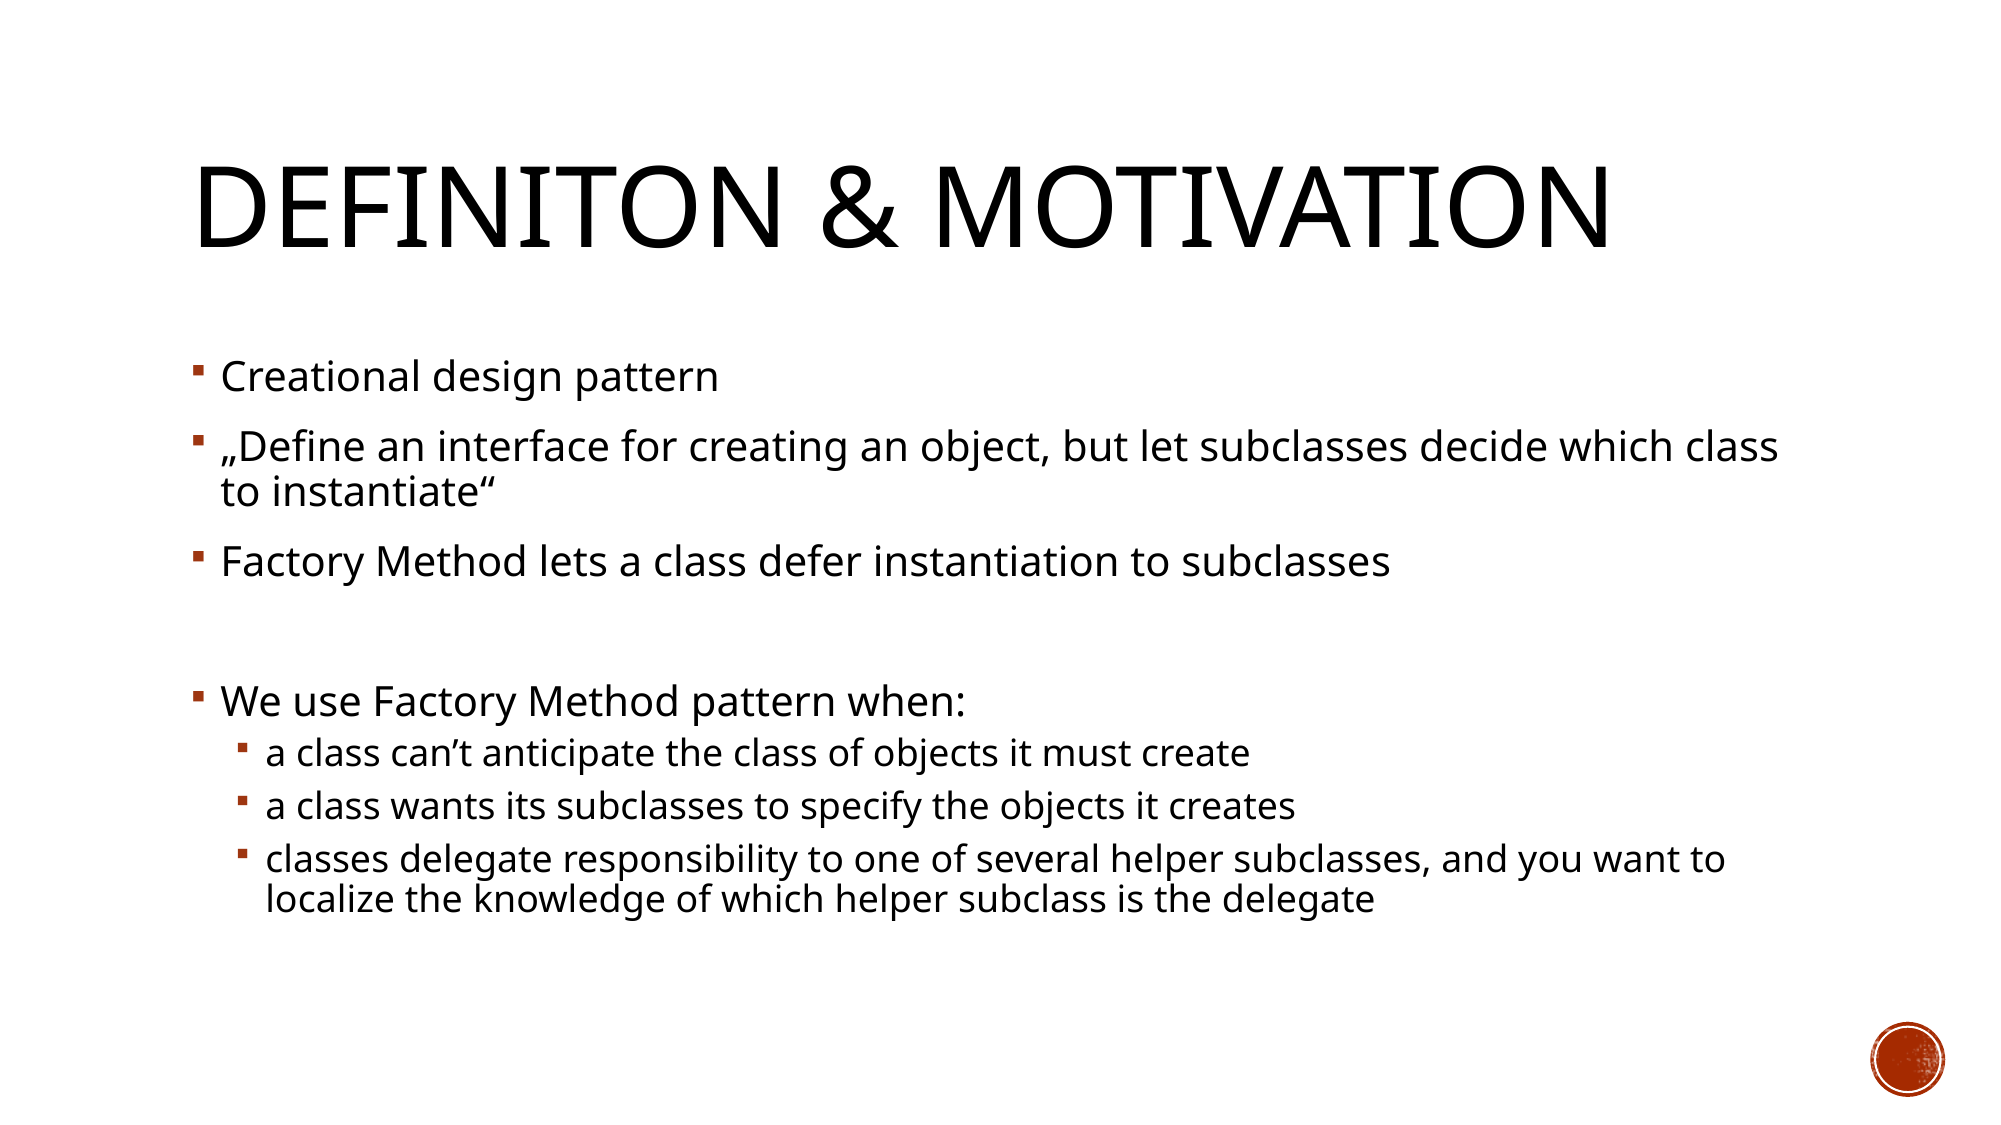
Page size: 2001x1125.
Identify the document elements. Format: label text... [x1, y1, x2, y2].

title Definiton & Motivation [175, 79, 1826, 344]
list Creational design pattern „Define an interface for creating an object, but let subclasses decide which class to instantiate“ Factory Method lets a class defer instantiation to subclasses We use Factory Method pattern when: a class can’t anticipate the class of objects it must create a class wants its subclasses to specify the objects it creates classes delegate responsibility to one of several helper subclasses, and you want to localize the knowledge of which helper subclass is the delegate [175, 348, 1826, 1013]
